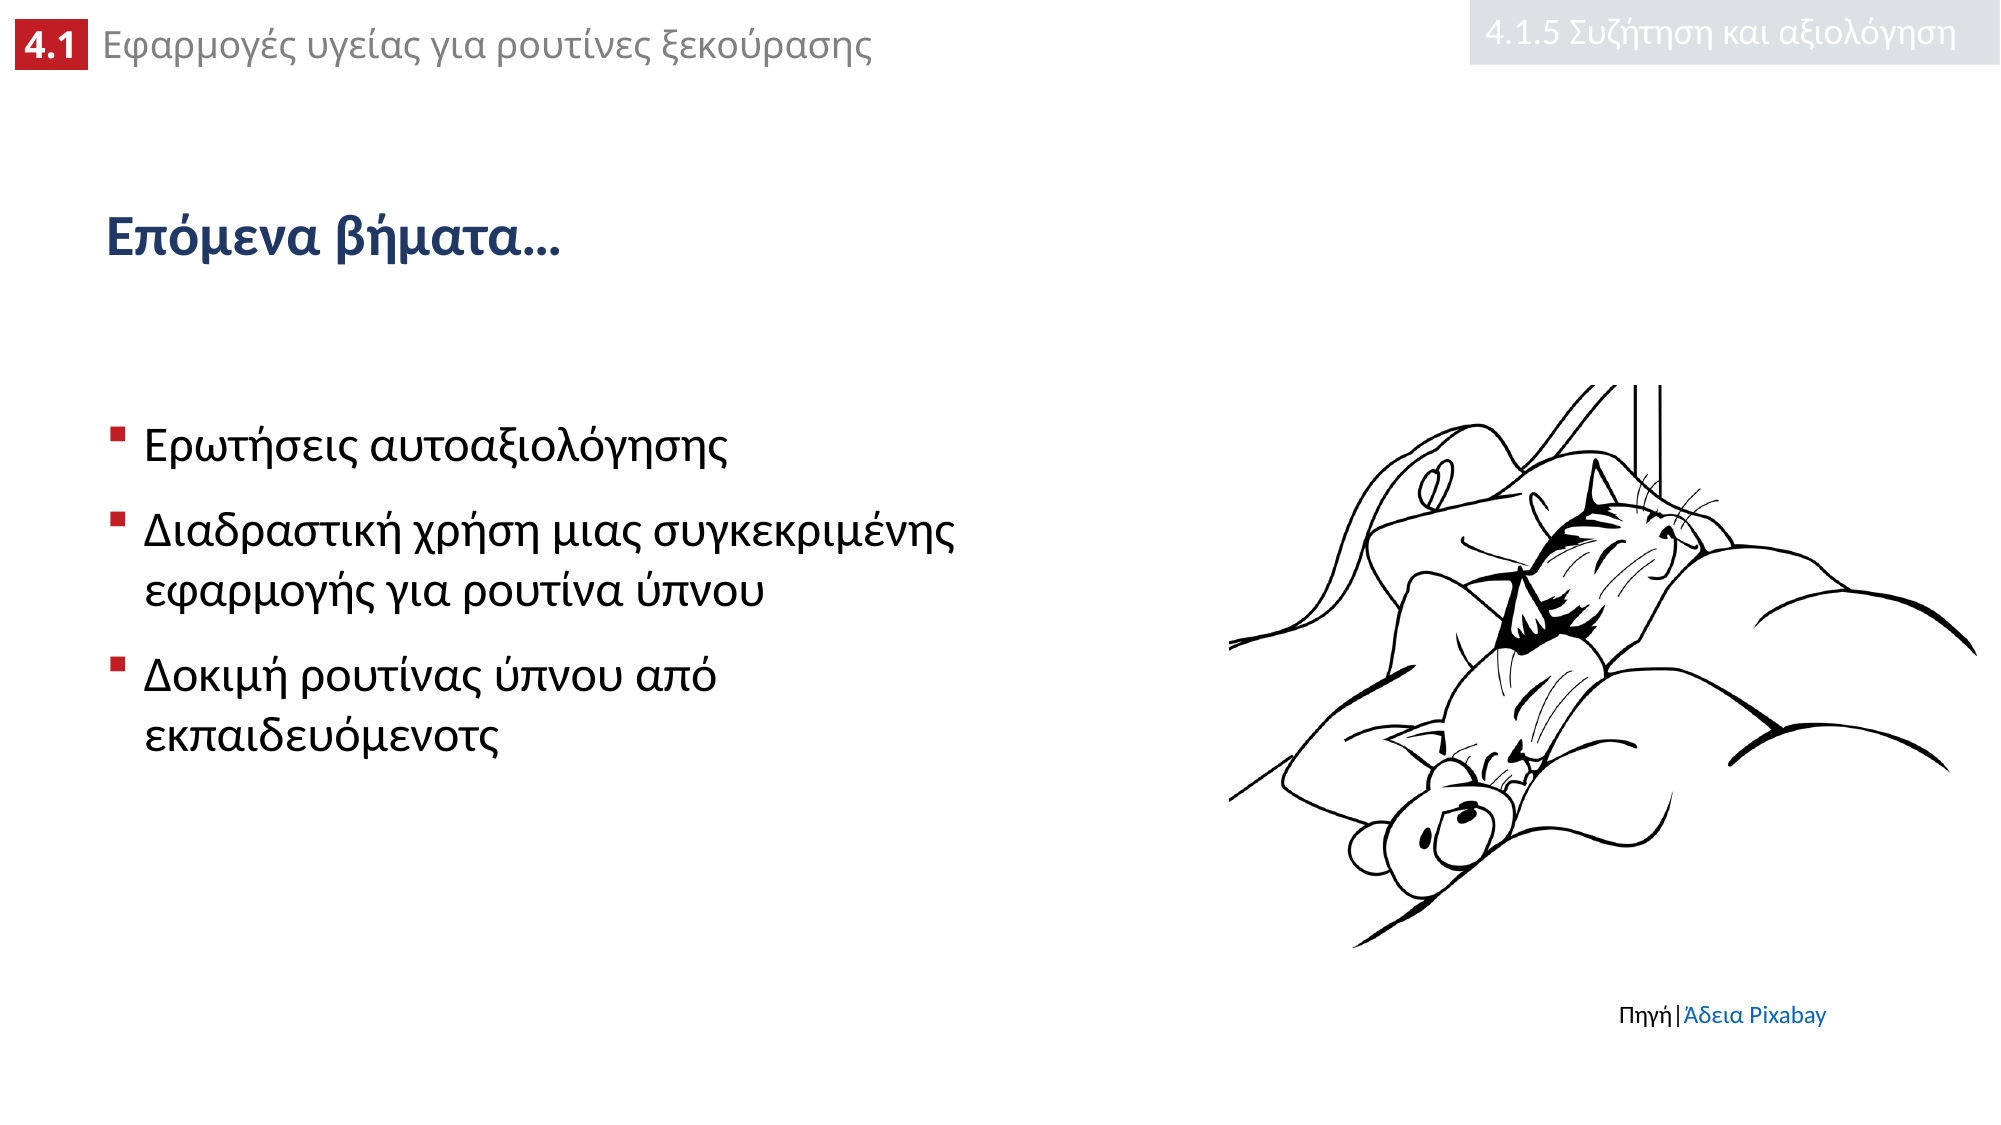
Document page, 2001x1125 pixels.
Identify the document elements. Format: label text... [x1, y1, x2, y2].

picture [1229, 385, 1980, 948]
text_box Πηγή|Άδεια Pixabay [1604, 991, 2000, 1036]
text_box 4.1.5 Συζήτηση και αξιολόγηση [1470, 0, 2000, 65]
list Ερωτήσεις αυτοαξιολόγησης Διαδραστική χρήση μιας συγκεκριμένης εφαρμογής για ρουτίνα ύπνου Δοκιμή ρουτίνας ύπνου από εκπαιδευόμενοτς [91, 403, 1070, 1051]
title Επόμενα βήματα… [91, 177, 1906, 297]
